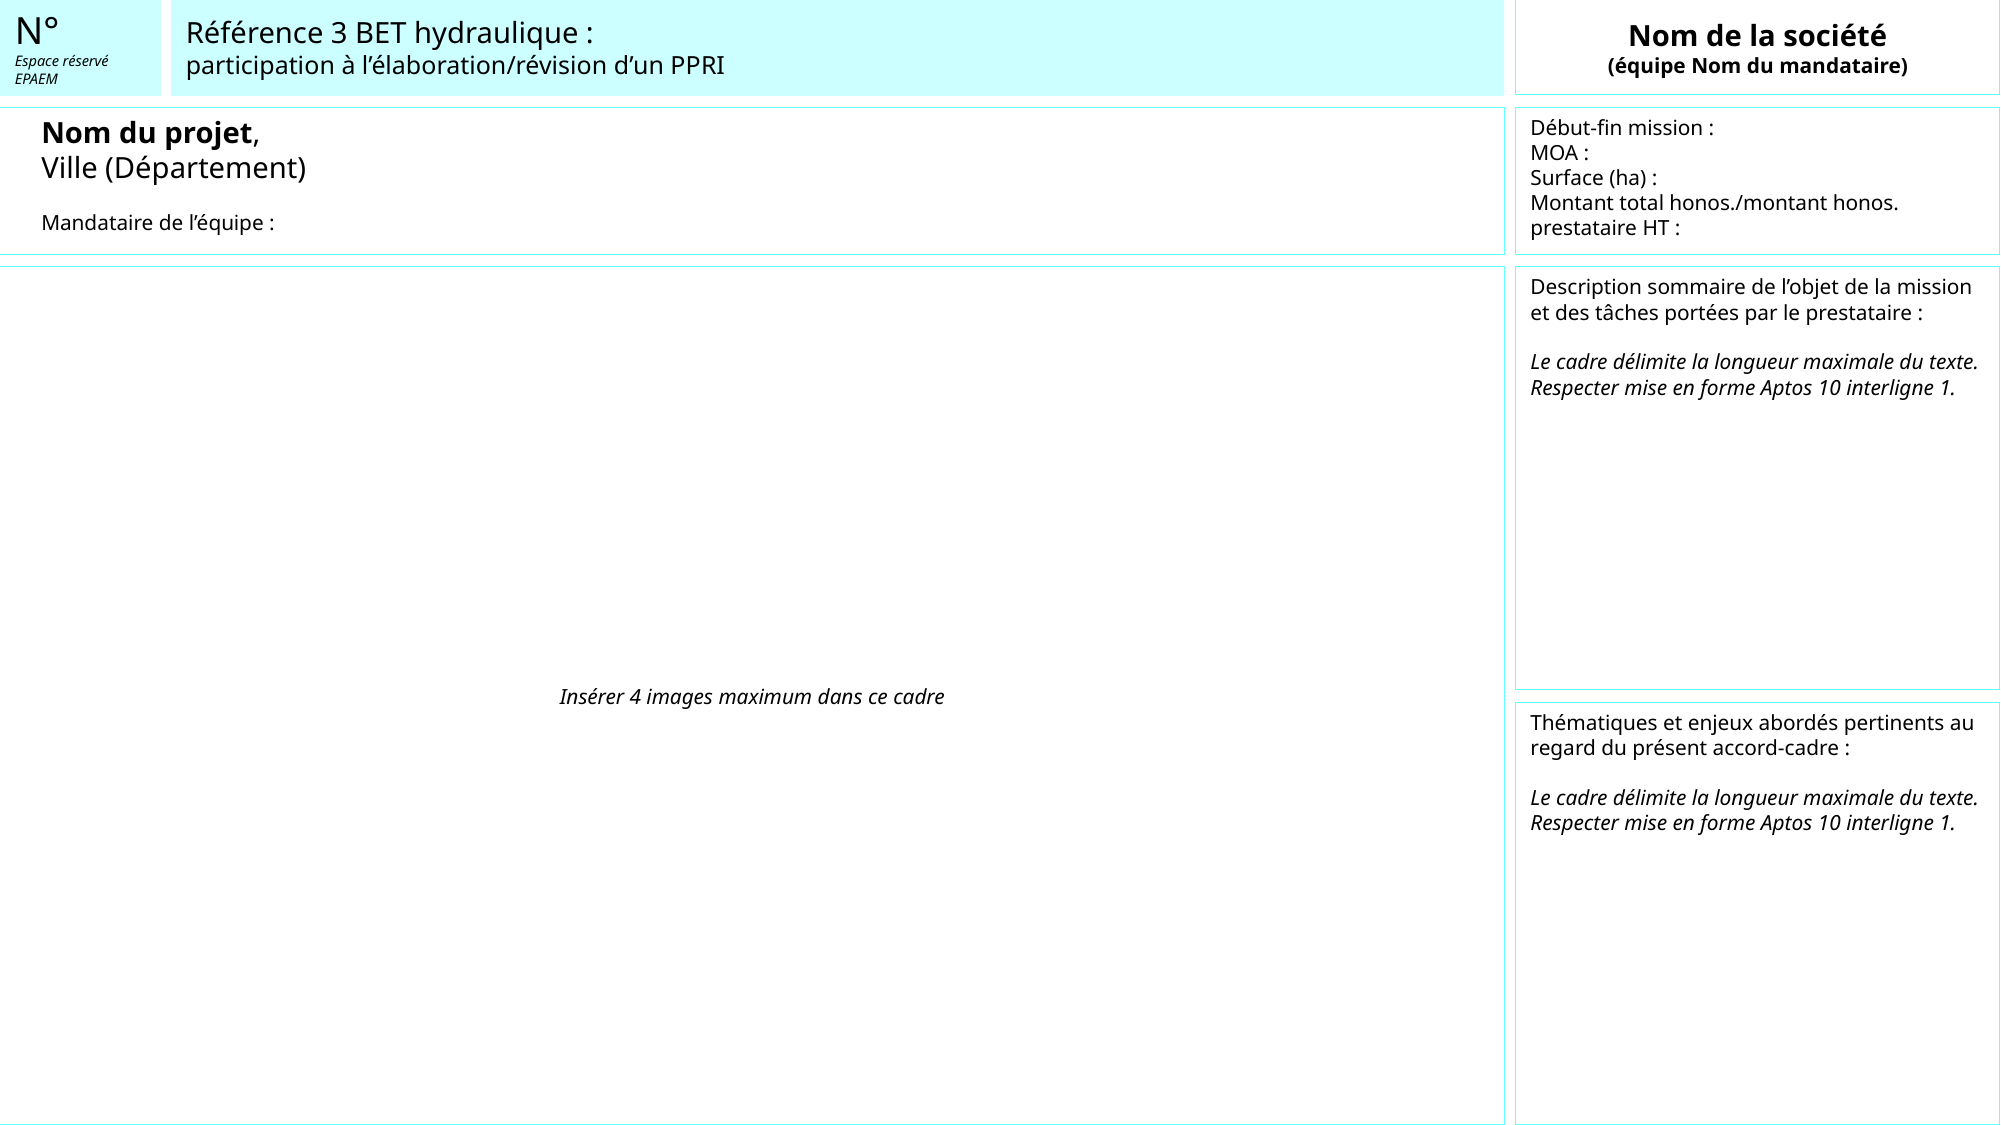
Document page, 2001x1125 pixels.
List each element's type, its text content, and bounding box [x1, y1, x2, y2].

text_box Nom du projet, Ville (Département) Mandataire de l’équipe : [0, 107, 1505, 255]
text_box Nom de la société (équipe Nom du mandataire) [1515, 0, 2000, 95]
text_box Description sommaire de l’objet de la mission et des tâches portées par le prestataire : Le cadre délimite la longueur maximale du texte. Respecter mise en forme Aptos 10 interligne 1. [1515, 266, 2000, 690]
text_box Thématiques et enjeux abordés pertinents au regard du présent accord-cadre : Le cadre délimite la longueur maximale du texte. Respecter mise en forme Aptos 10 interligne 1. [1515, 702, 2000, 1125]
text_box Référence 3 BET hydraulique : participation à l’élaboration/révision d’un PPRI [171, 0, 1505, 96]
text_box N° Espace réservé EPAEM [0, 0, 162, 96]
text_box Insérer 4 images maximum dans ce cadre [0, 266, 1505, 1125]
text_box Début-fin mission : MOA : Surface (ha) : Montant total honos./montant honos. prestataire HT : [1515, 107, 2000, 255]
